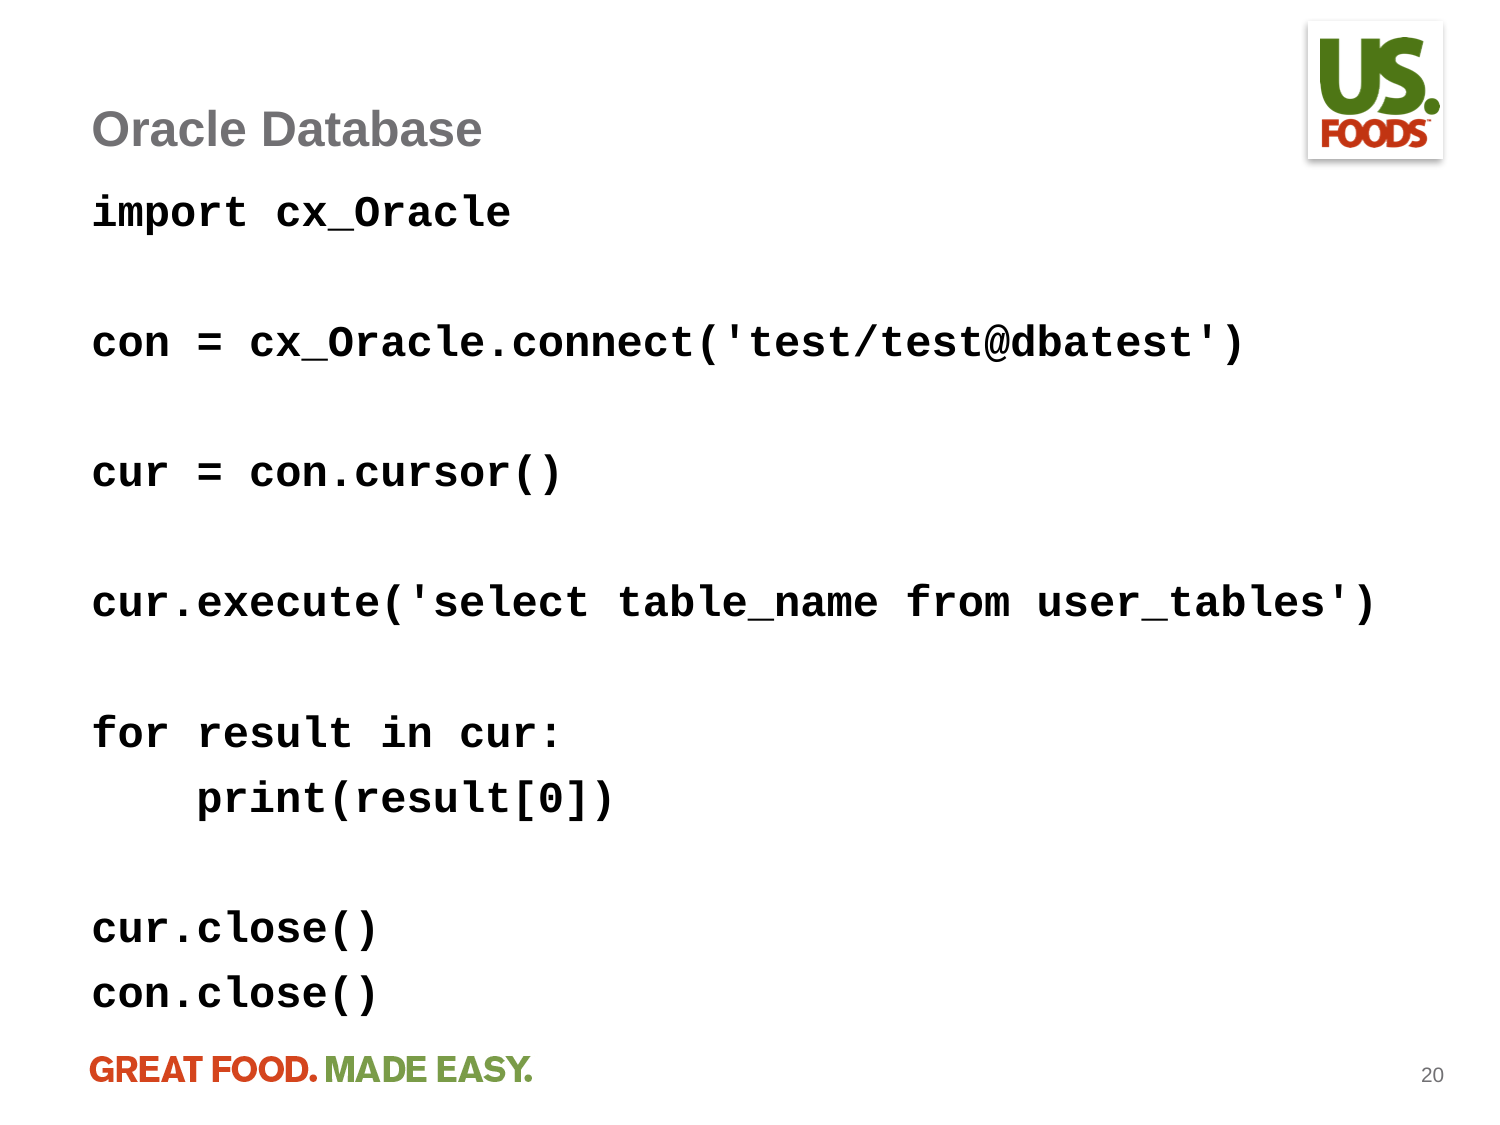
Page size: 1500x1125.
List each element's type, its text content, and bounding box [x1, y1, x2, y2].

picture [1320, 37, 1440, 148]
title Oracle Database [91, 16, 1277, 157]
picture [66, 1018, 557, 1117]
list import cx_Oracle con = cx_Oracle.connect('test/test@dbatest') cur = con.cursor() cur.execute('select table_name from user_tables') for result in cur: print(result[0]) cur.close() con.close() [91, 182, 1421, 1015]
